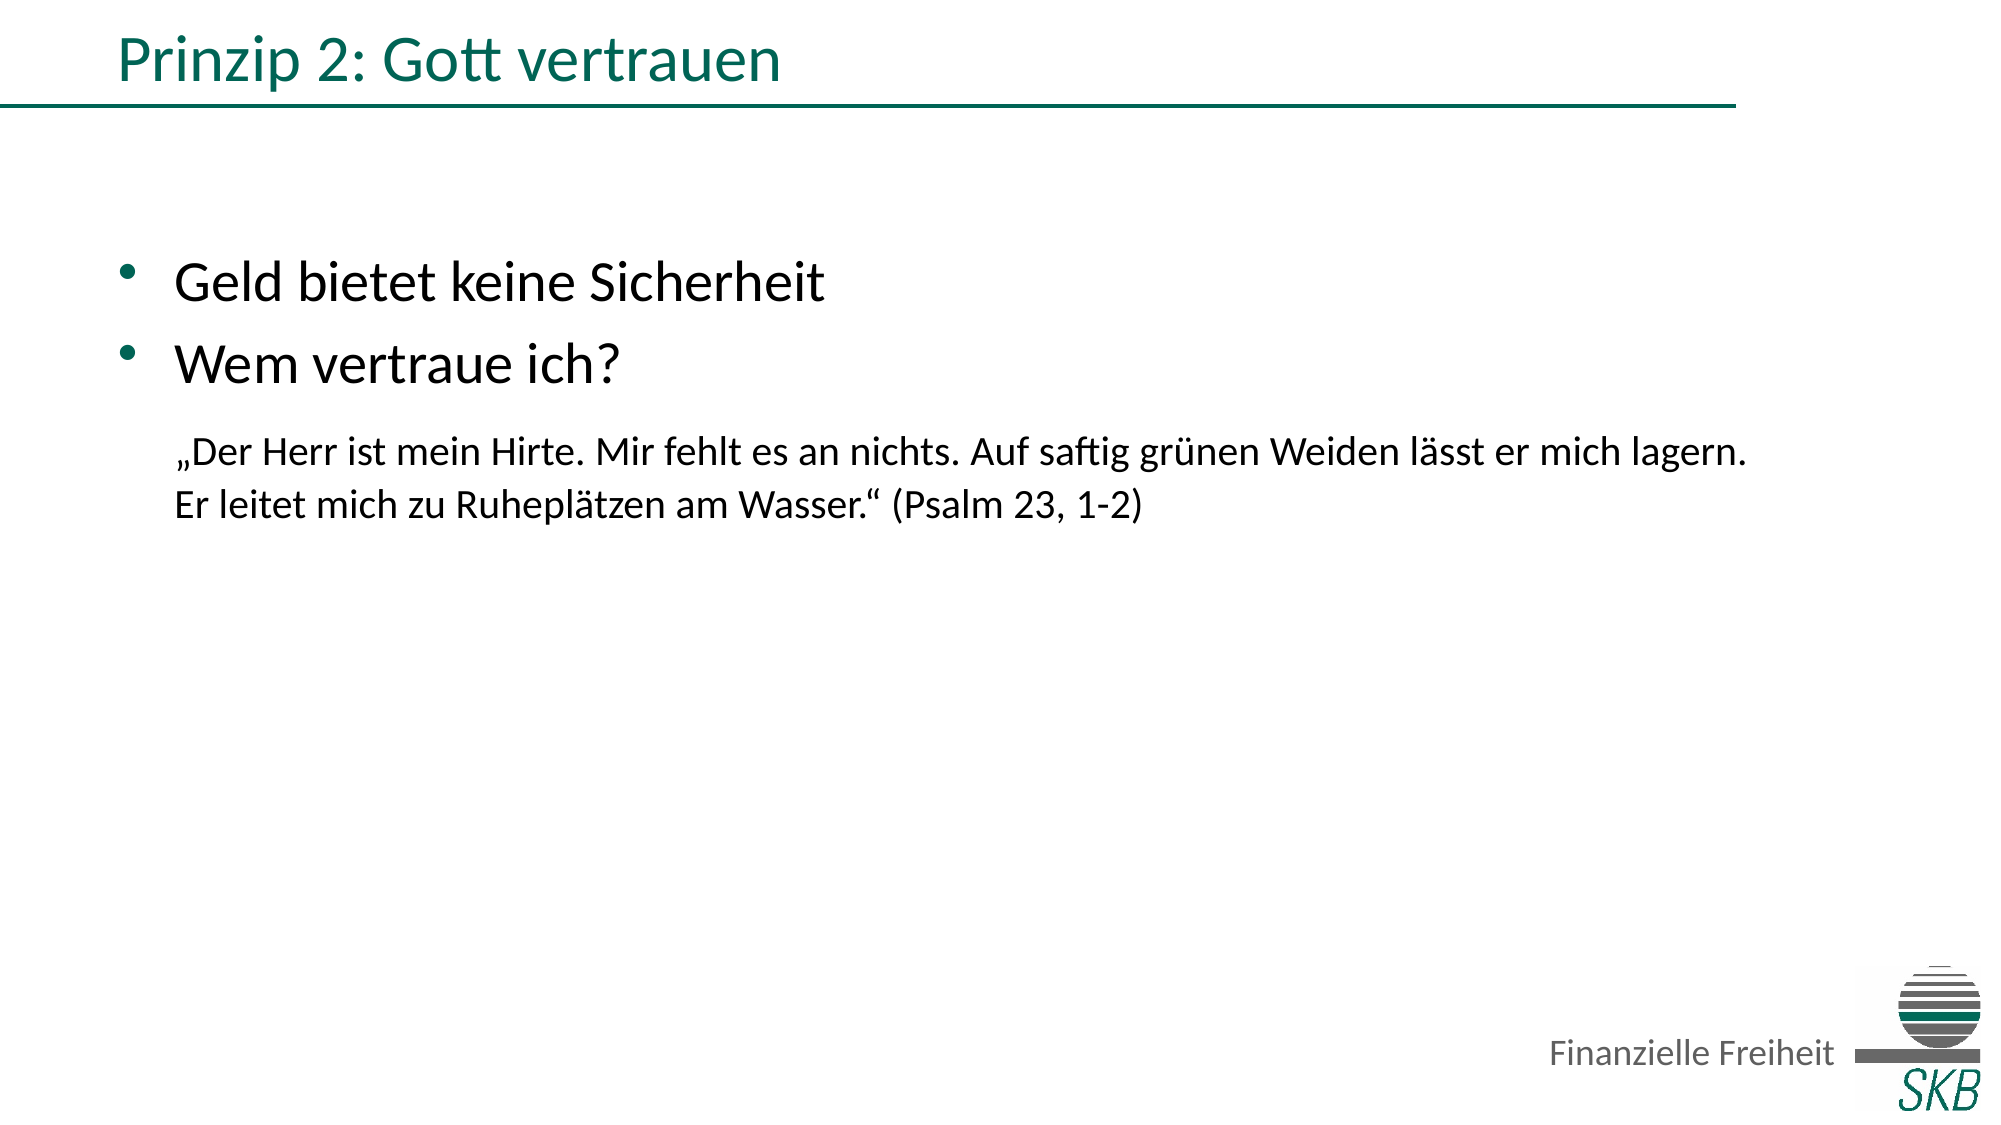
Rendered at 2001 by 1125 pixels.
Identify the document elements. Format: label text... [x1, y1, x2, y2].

text_box Prinzip 2: Gott vertrauen [102, 7, 1300, 80]
list Geld bietet keine Sicherheit Wem vertraue ich? „Der Herr ist mein Hirte. Mir fehlt es an nichts. Auf saftig grünen Weiden lässt er mich lagern. Er leitet mich zu Ruheplätzen am Wasser.“ (Psalm 23, 1-2) [117, 243, 1780, 944]
picture [1855, 966, 1981, 1111]
